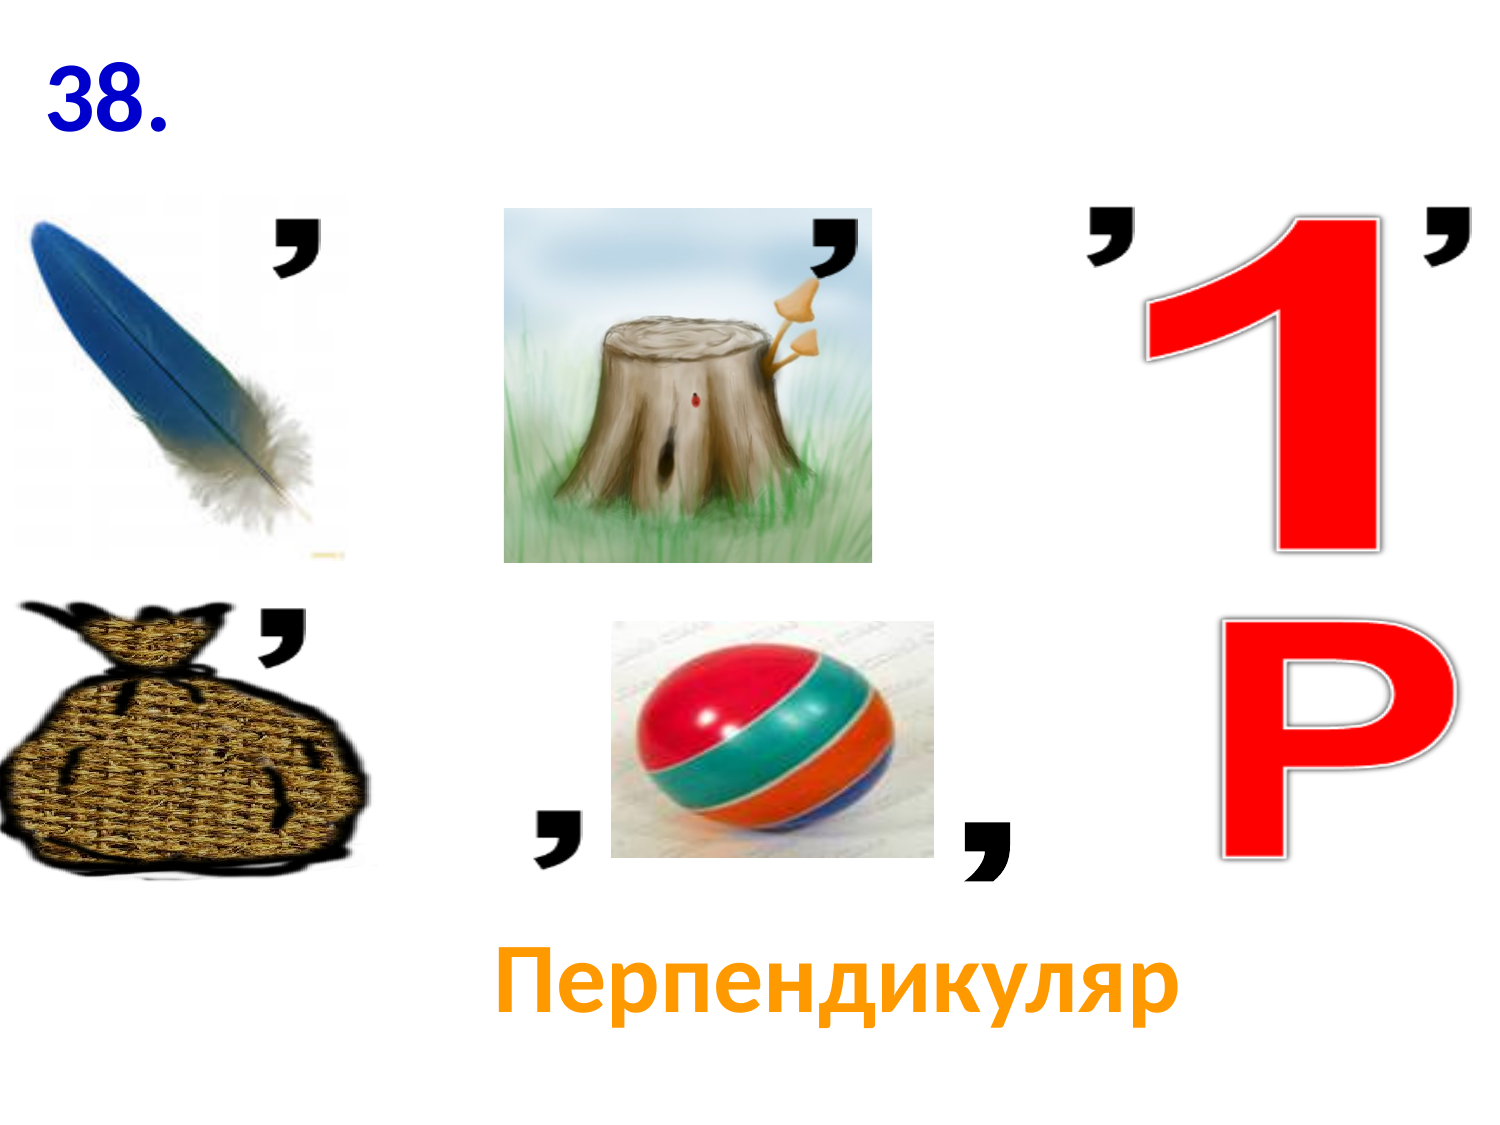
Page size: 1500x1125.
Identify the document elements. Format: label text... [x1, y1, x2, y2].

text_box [0, 196, 1471, 882]
text_box 38. [29, 24, 242, 160]
text_box Перпендикуляр [428, 905, 1247, 1085]
